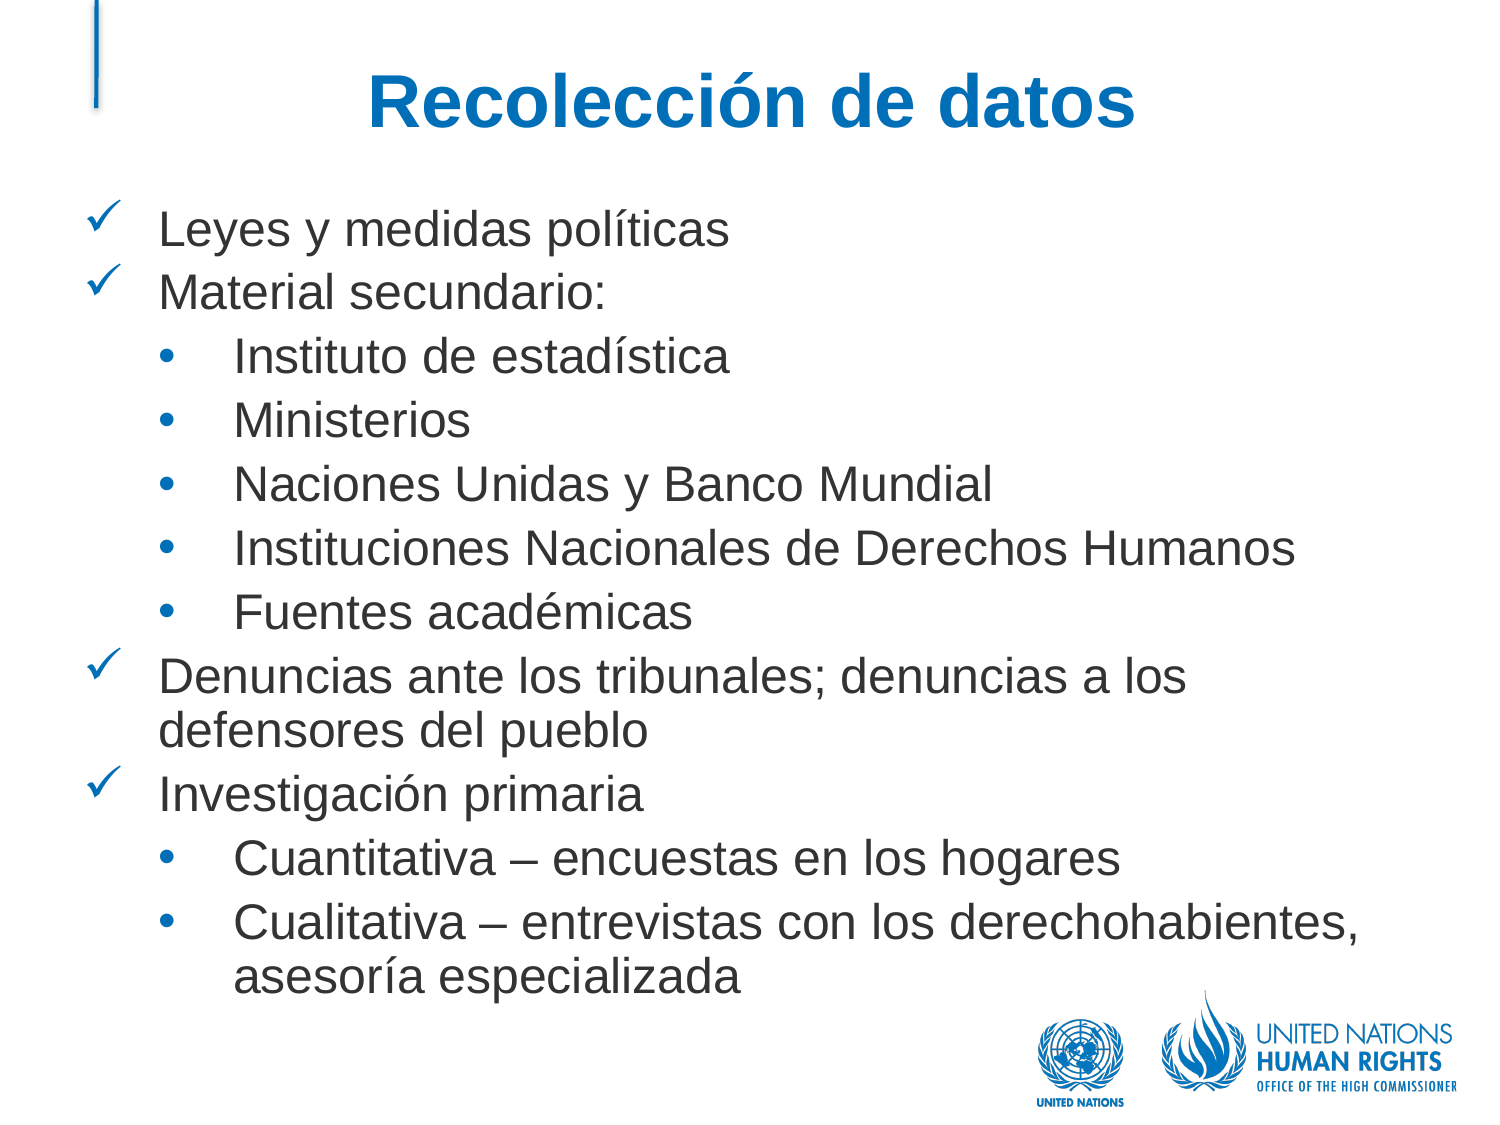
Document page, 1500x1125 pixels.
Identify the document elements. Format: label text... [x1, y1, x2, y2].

text_box Leyes y medidas políticas Material secundario: Instituto de estadística Ministerios Naciones Unidas y Banco Mundial Instituciones Nacionales de Derechos Humanos Fuentes académicas Denuncias ante los tribunales; denuncias a los defensores del pueblo Investigación primaria Cuantitativa – encuestas en los hogares Cualitativa – entrevistas con los derechohabientes, asesoría especializada [68, 195, 1437, 1008]
picture [1037, 990, 1457, 1107]
title Recolección de datos [68, 45, 1437, 195]
